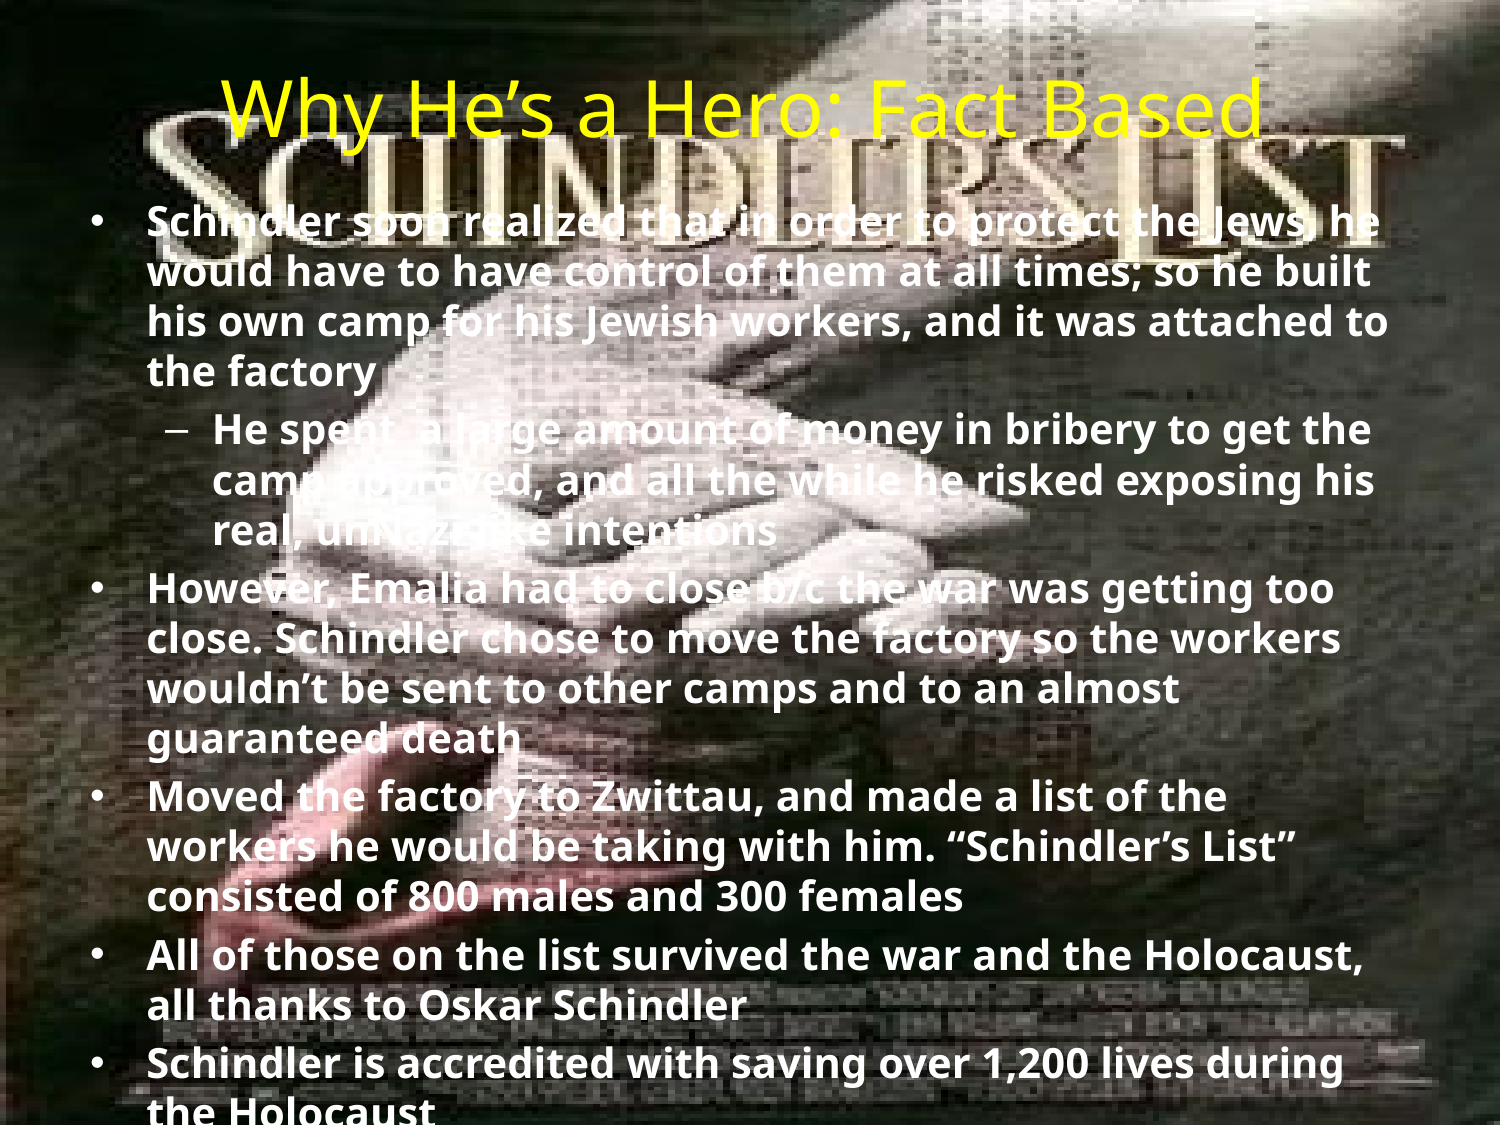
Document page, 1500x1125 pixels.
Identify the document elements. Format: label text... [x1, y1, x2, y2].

list Schindler soon realized that in order to protect the Jews, he would have to have control of them at all times; so he built his own camp for his Jewish workers, and it was attached to the factory He spent a large amount of money in bribery to get the camp approved, and all the while he risked exposing his real, unNazi-like intentions However, Emalia had to close b/c the war was getting too close. Schindler chose to move the factory so the workers wouldn’t be sent to other camps and to an almost guaranteed death Moved the factory to Zwittau, and made a list of the workers he would be taking with him. “Schindler’s List” consisted of 800 males and 300 females All of those on the list survived the war and the Holocaust, all thanks to Oskar Schindler Schindler is accredited with saving over 1,200 lives during the Holocaust This is the largest number of people saved by a single person during that time [75, 187, 1425, 1050]
title Why He’s a Hero: Fact Based [125, 50, 1363, 163]
picture [0, 0, 1500, 1125]
